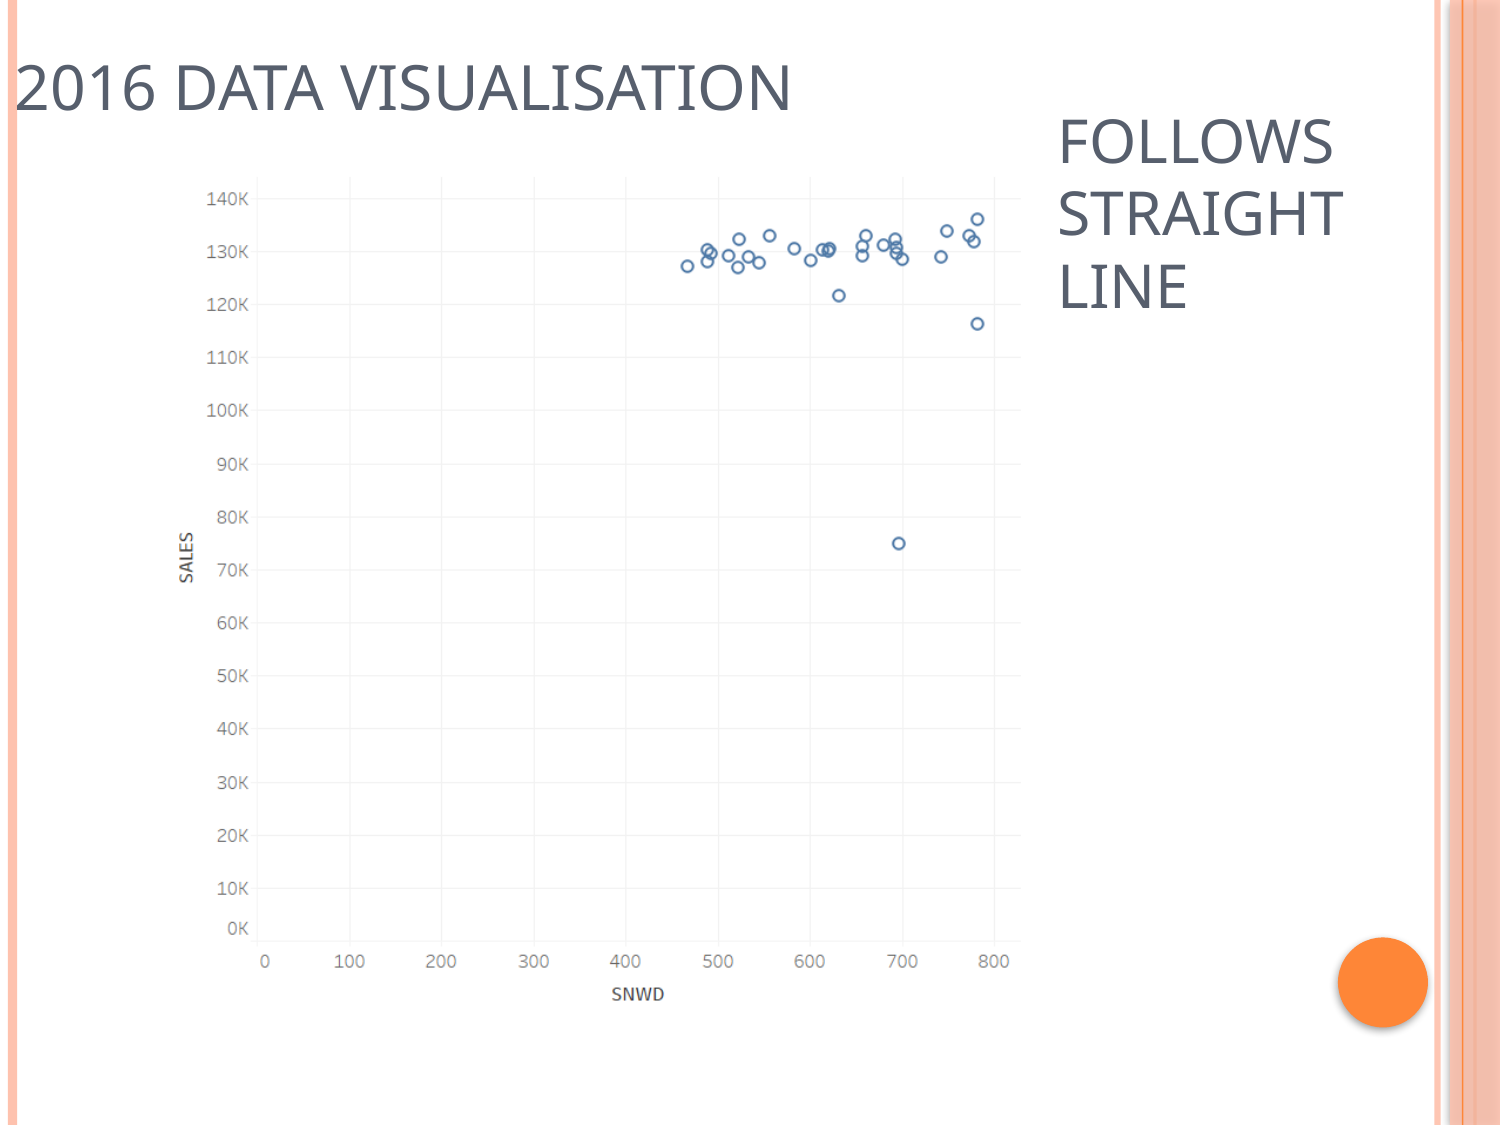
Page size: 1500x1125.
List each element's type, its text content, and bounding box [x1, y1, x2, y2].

title 2016 data Visualisation [0, 0, 1027, 131]
text_box Follows Straight line [1042, 93, 1402, 329]
picture [163, 163, 1056, 1011]
